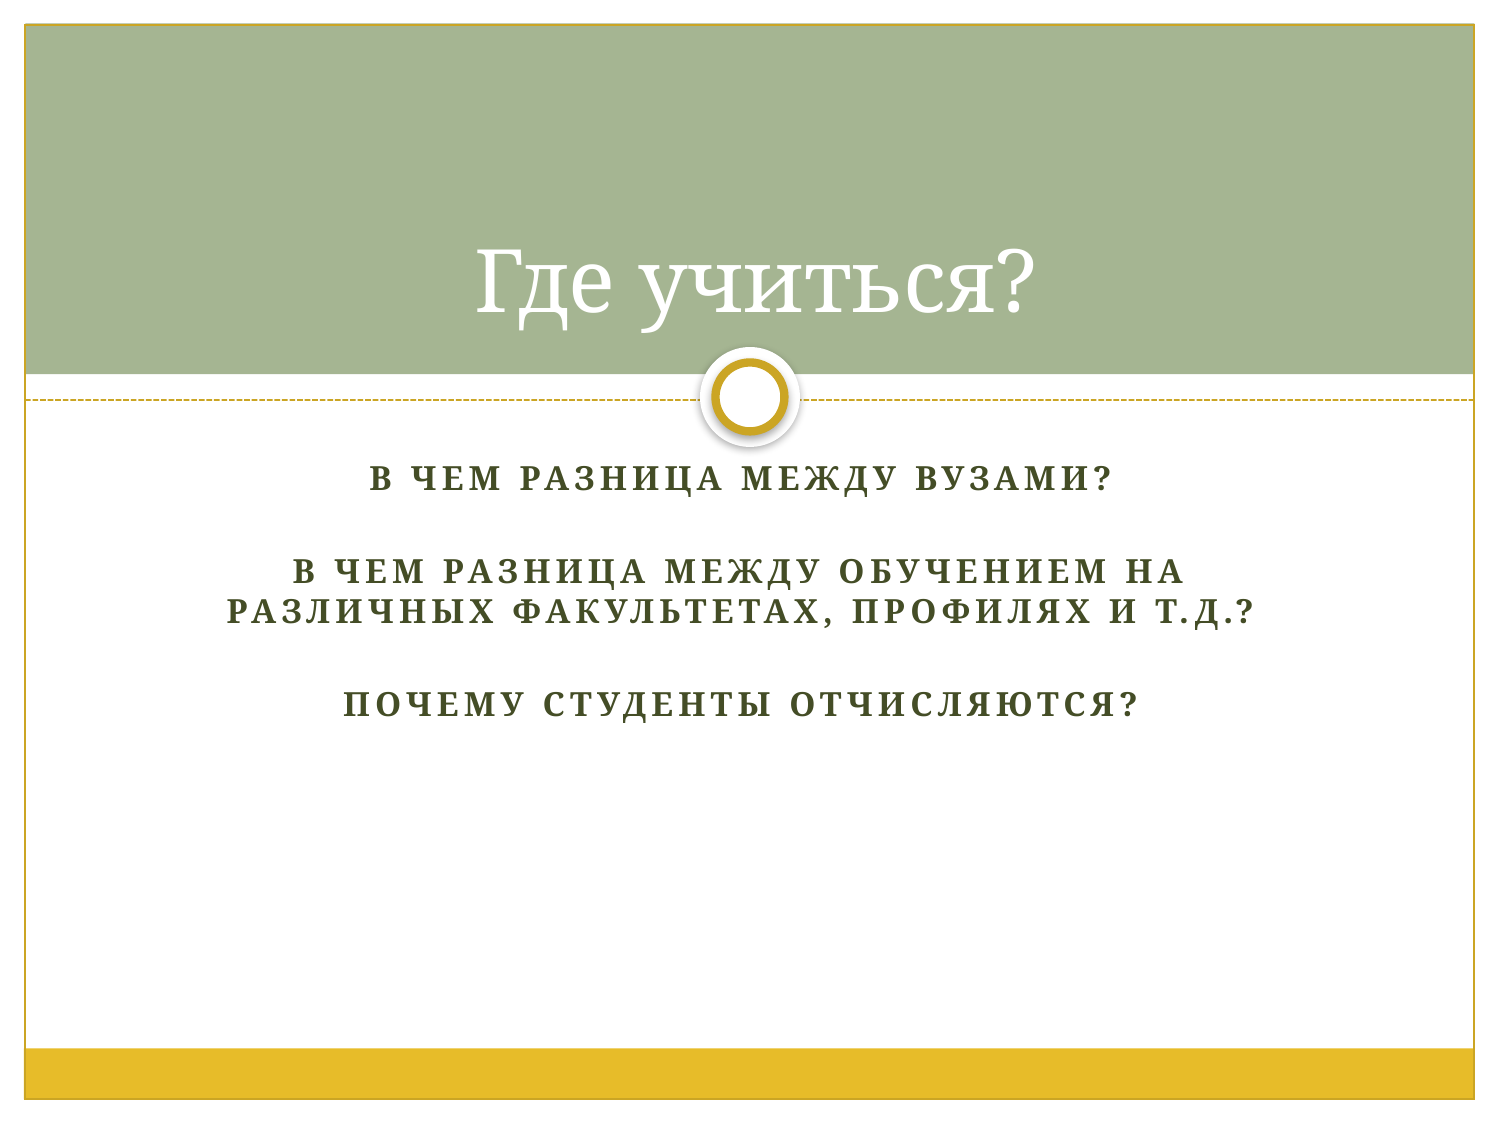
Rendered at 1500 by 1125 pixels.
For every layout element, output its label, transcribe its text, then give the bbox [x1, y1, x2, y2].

title Где учиться? [118, 87, 1394, 338]
list В чем разница между вузами? В чем разница между обучением на различных факультетах, профилях и т.д.? Почему студенты отчисляются? [194, 450, 1288, 1047]
